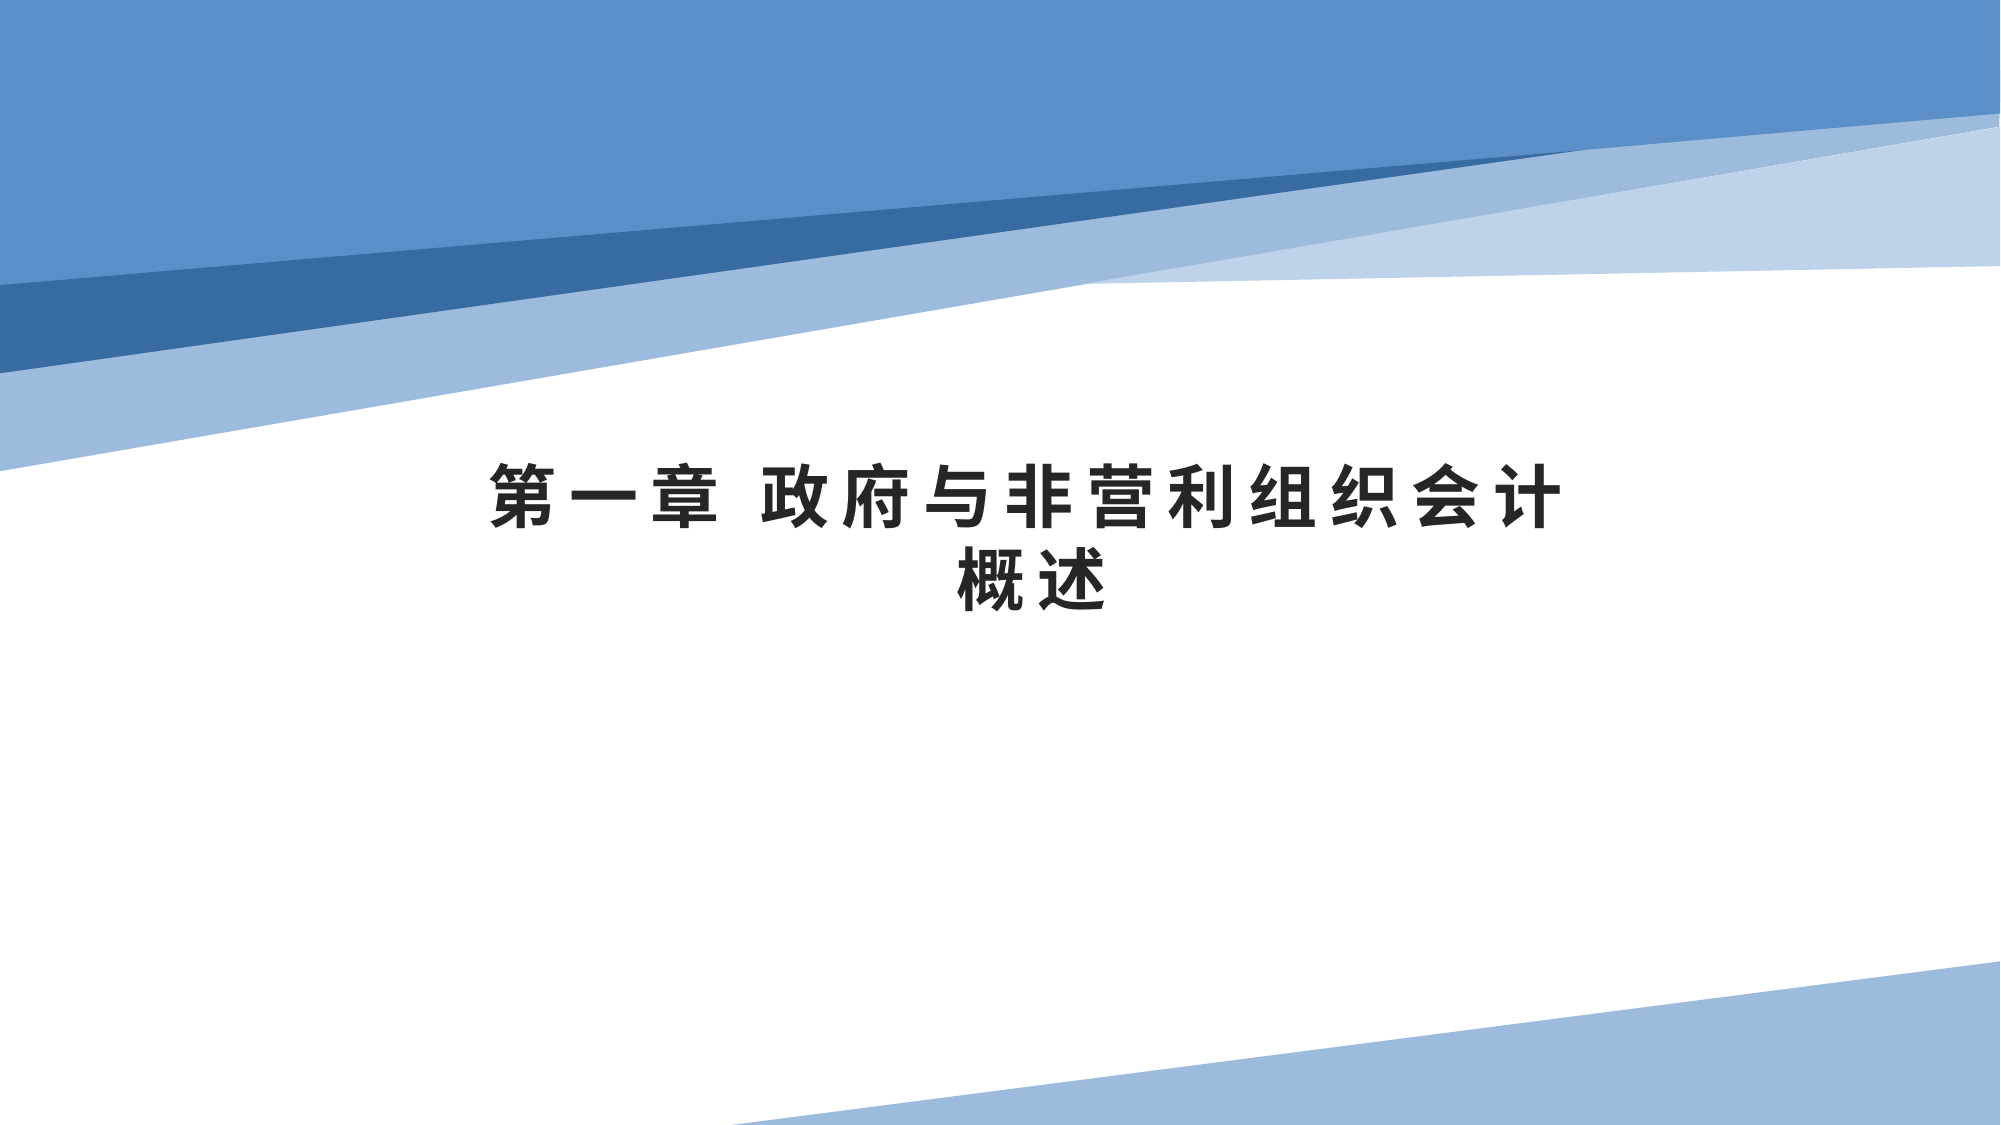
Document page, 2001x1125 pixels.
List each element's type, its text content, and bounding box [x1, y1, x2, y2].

title 第一章 政府与非营利组织会计概述 [447, 443, 1616, 627]
